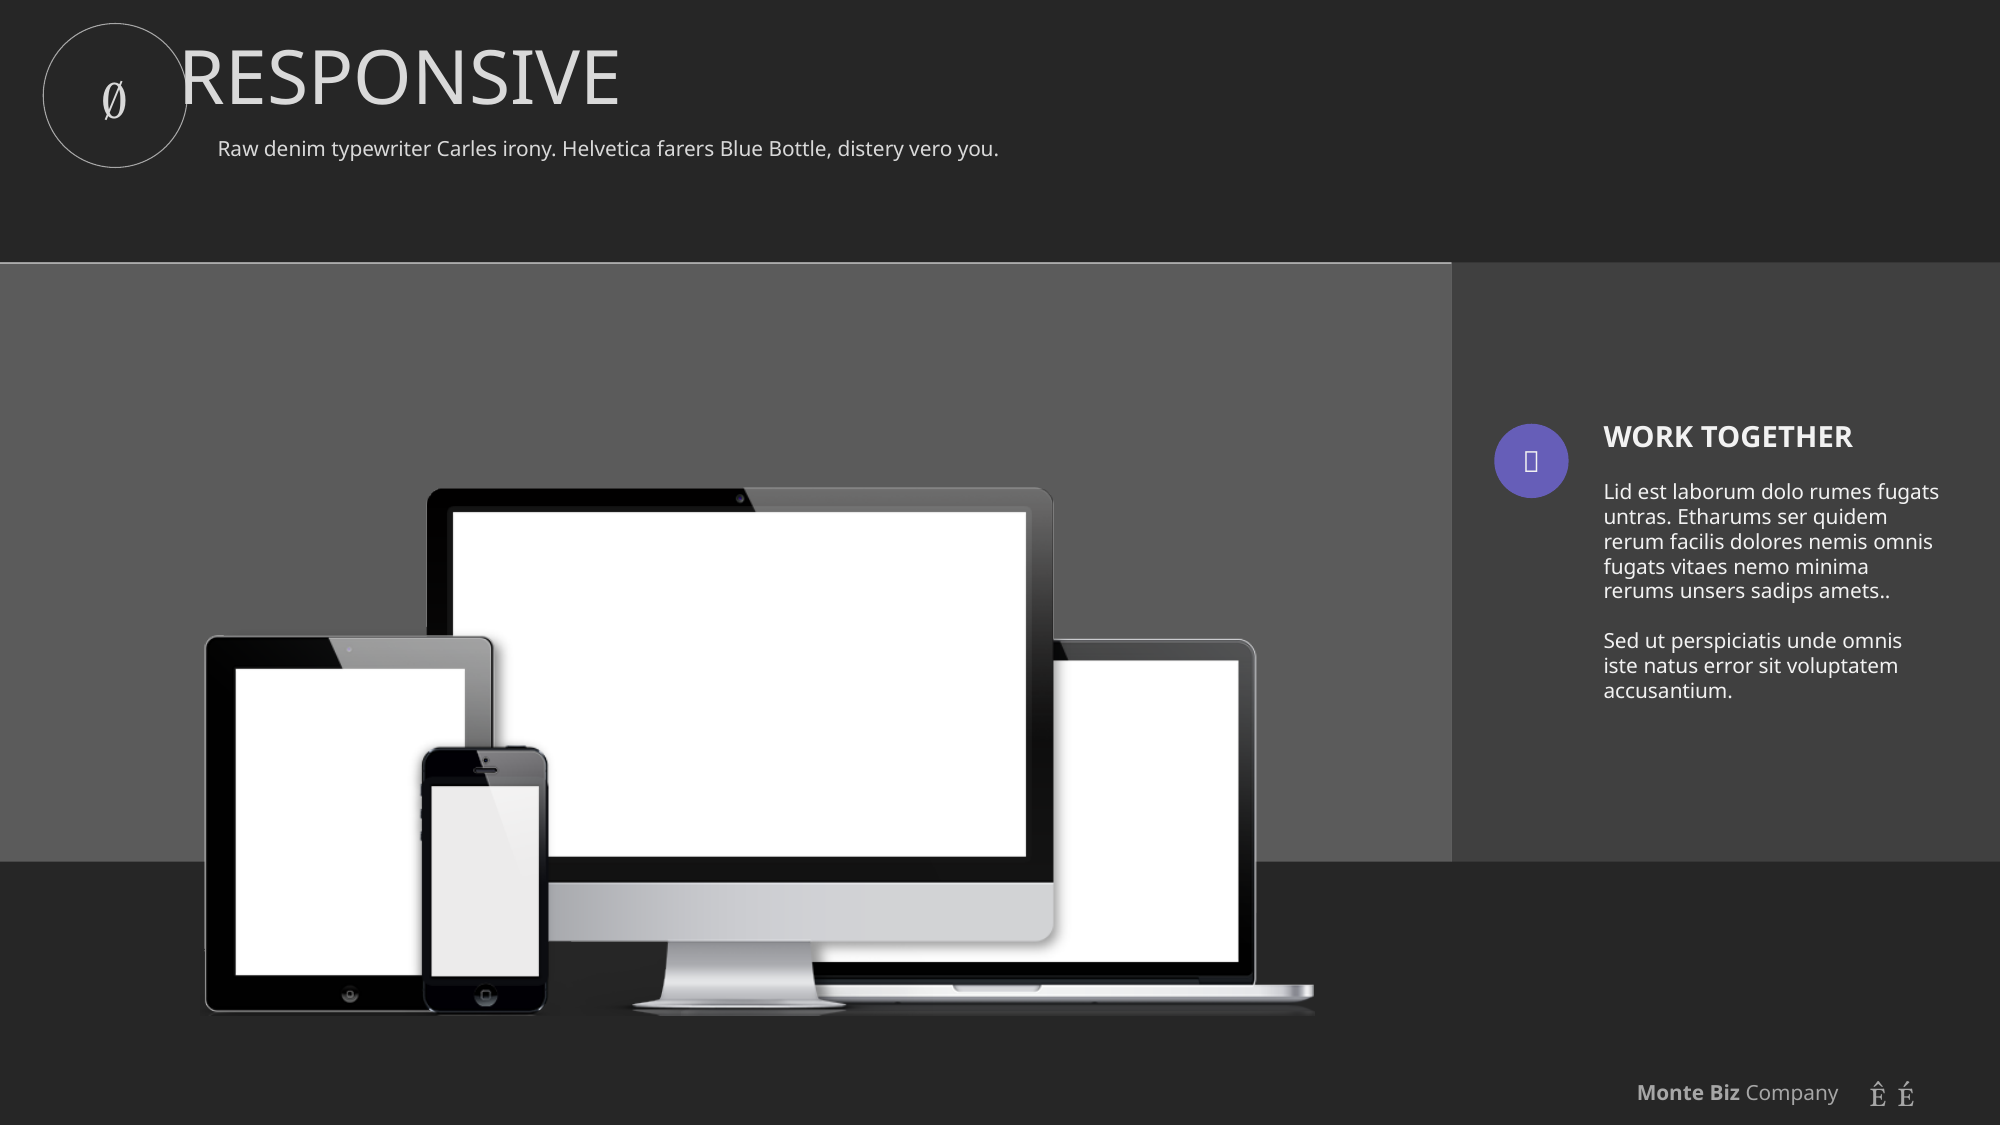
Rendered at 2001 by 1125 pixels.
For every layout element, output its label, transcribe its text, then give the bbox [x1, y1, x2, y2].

text_box RESPONSIVE [163, 22, 638, 127]
text_box  [1493, 422, 1570, 500]
text_box Raw denim typewriter Carles irony. Helvetica farers Blue Bottle, distery vero you. [202, 128, 1014, 169]
text_box [1451, 261, 2000, 863]
text_box   [1854, 1061, 1979, 1122]
text_box  [42, 22, 182, 169]
text_box Monte Biz Company [1622, 1071, 1854, 1112]
text_box WORK TOGETHER Lid est laborum dolo rumes fugats untras. Etharums ser quidem rerum facilis dolores nemis omnis fugats vitaes nemo minima rerums unsers sadips amets.. Sed ut perspiciatis unde omnis iste natus error sit voluptatem accusantium. [1588, 410, 1957, 711]
picture [199, 487, 1315, 1016]
text_box [0, 263, 1453, 864]
